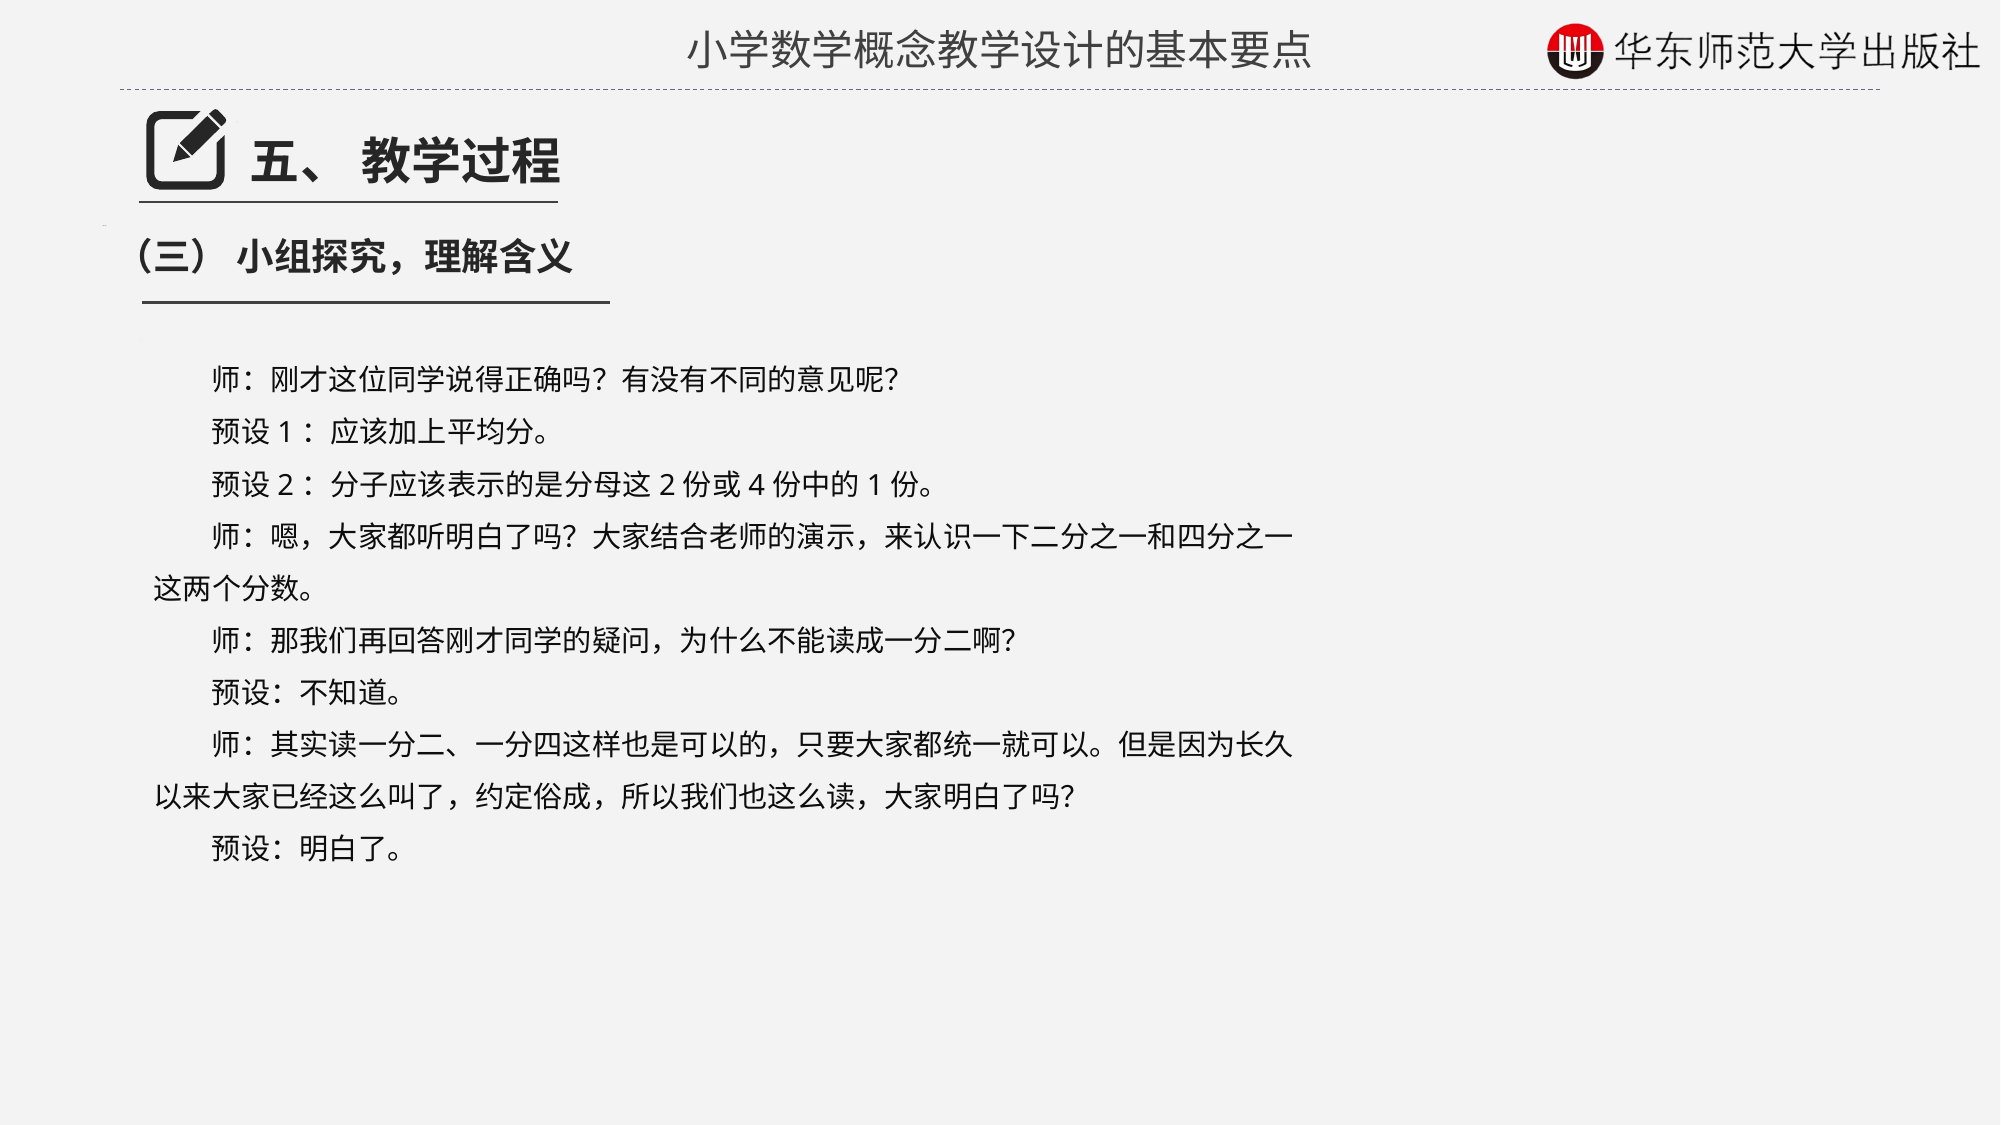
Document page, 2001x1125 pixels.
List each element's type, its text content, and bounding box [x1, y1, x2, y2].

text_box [1536, 13, 1989, 83]
text_box 师：刚才这位同学说得正确吗？有没有不同的意见呢？ 预设1：应该加上平均分。 预设2：分子应该表示的是分母这2份或4份中的1份。 师：嗯，大家都听明白了吗？大家结合老师的演示，来认识一下二分之一和四分之一这两个分数。 师：那我们再回答刚才同学的疑问，为什么不能读成一分二啊？ 预设：不知道。 师：其实读一分二、一分四这样也是可以的，只要大家都统一就可以。但是因为长久以来大家已经这么叫了，约定俗成，所以我们也这么读，大家明白了吗？ 预设：明白了。 [138, 337, 1320, 873]
text_box [146, 111, 225, 190]
text_box [208, 109, 227, 127]
text_box 五、 教学过程 [235, 121, 1147, 197]
text_box 小学数学概念教学设计的基本要点 [680, 23, 1320, 74]
text_box （三） 小组探究，理解含义 [101, 225, 692, 286]
